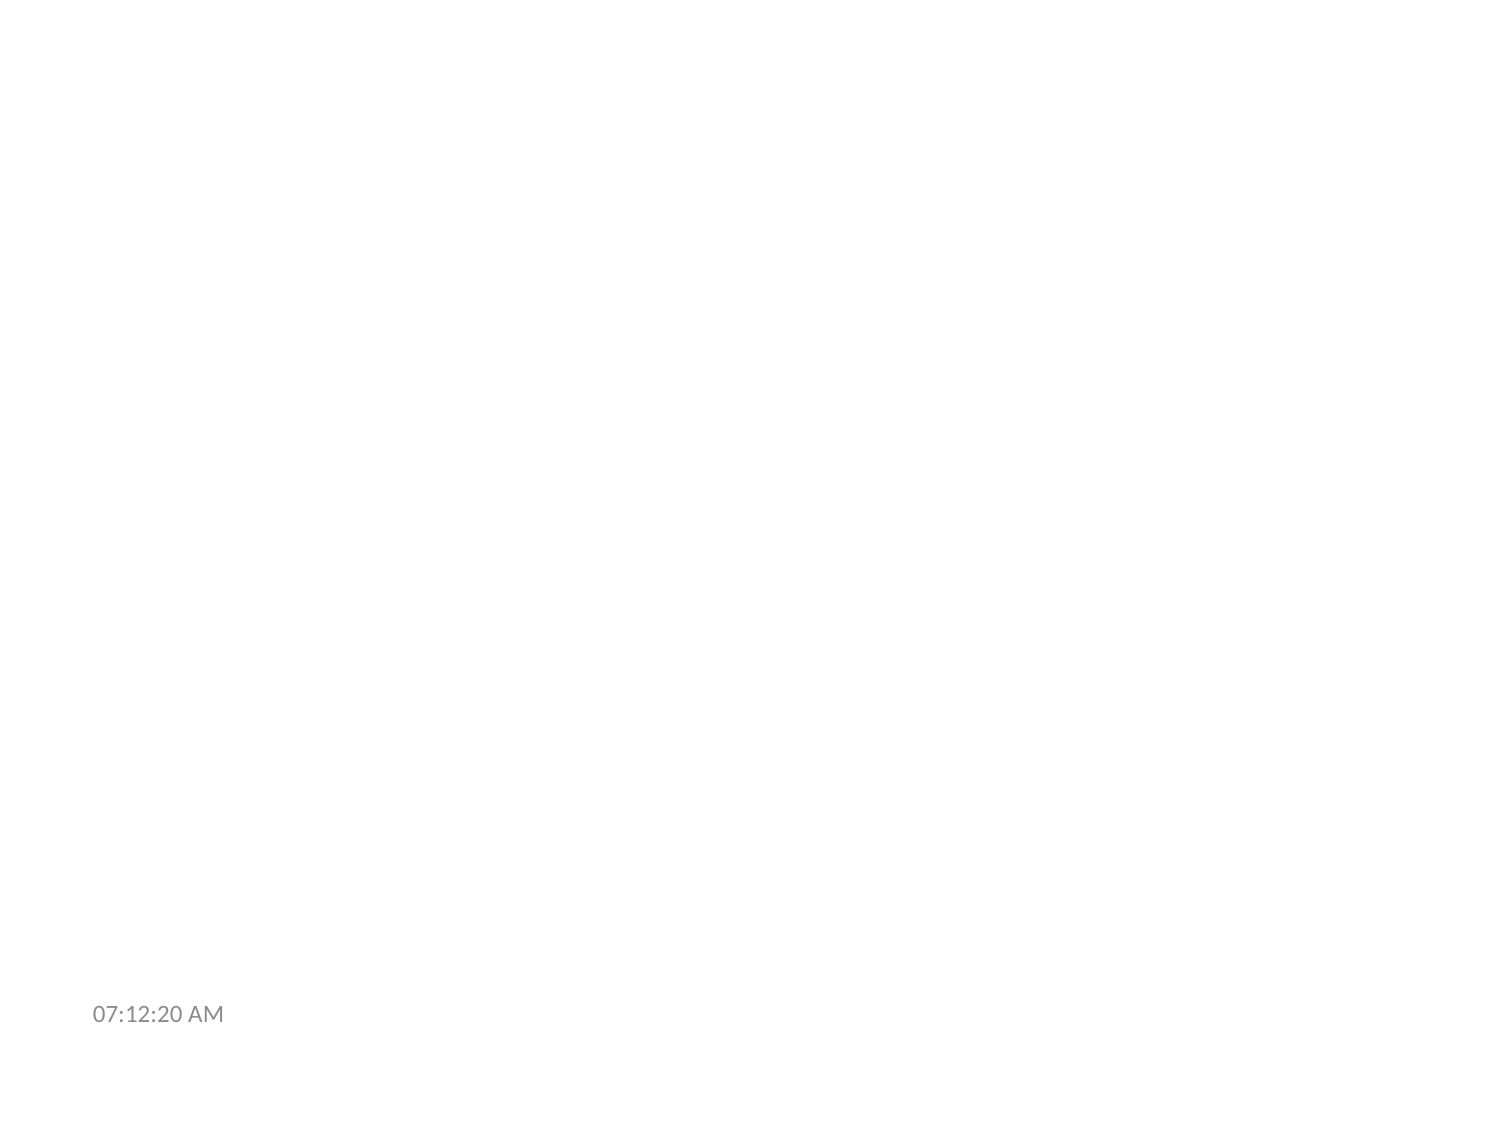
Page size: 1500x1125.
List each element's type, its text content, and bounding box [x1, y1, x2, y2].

text_box 3:35:09 PM [77, 982, 428, 1043]
